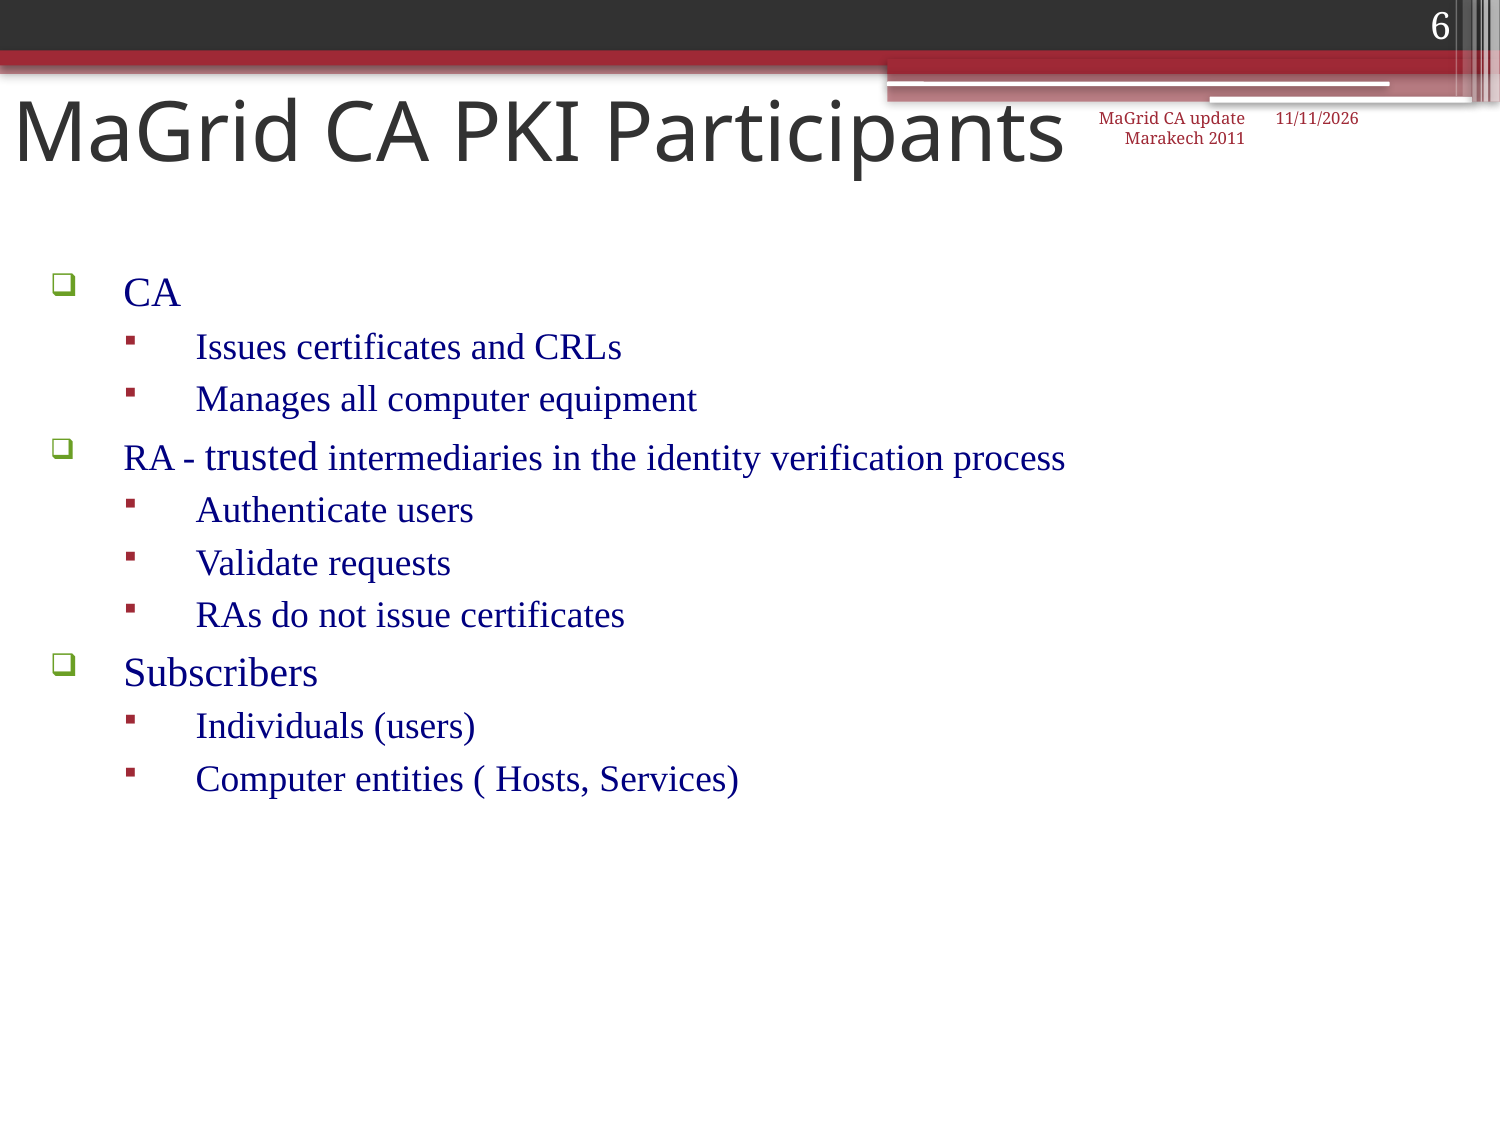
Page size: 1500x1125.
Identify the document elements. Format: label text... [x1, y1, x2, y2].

slide_number 6 [1341, 0, 1466, 61]
text_box MaGrid CA PKI Participants [0, 71, 1219, 247]
footer MaGrid CA update Marakech 2011 [1042, 100, 1261, 176]
text_box CA Issues certificates and CRLs Manages all computer equipment RA - trusted intermediaries in the identity verification process Authenticate users Validate requests RAs do not issue certificates Subscribers Individuals (users) Computer entities ( Hosts, Services) [35, 269, 1417, 1073]
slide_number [1261, 100, 1418, 176]
